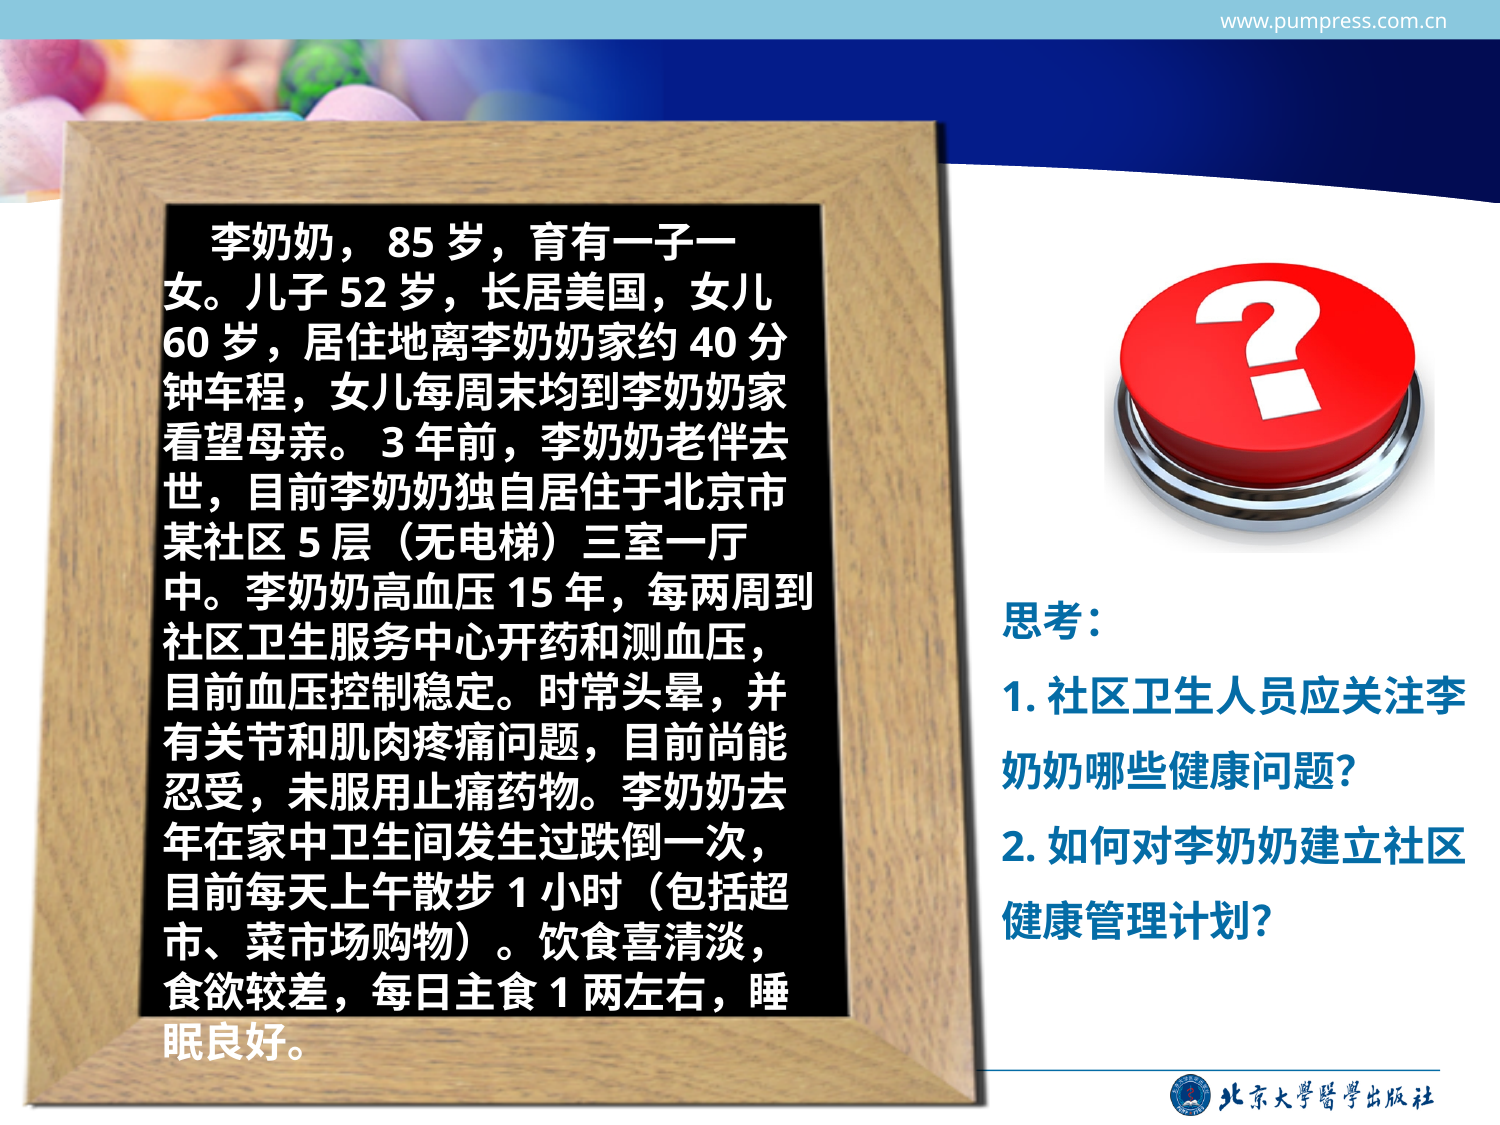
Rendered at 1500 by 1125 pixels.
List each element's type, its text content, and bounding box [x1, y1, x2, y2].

picture [1170, 1074, 1436, 1118]
slide_number www.pumpress.com.cn [1024, 0, 1463, 38]
picture [0, 40, 1500, 1125]
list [1104, 255, 1435, 553]
text_box 思考： 1.社区卫生人员应关注李奶奶哪些健康问题？ 2.如何对李奶奶建立社区健康管理计划？ [1015, 562, 1483, 953]
